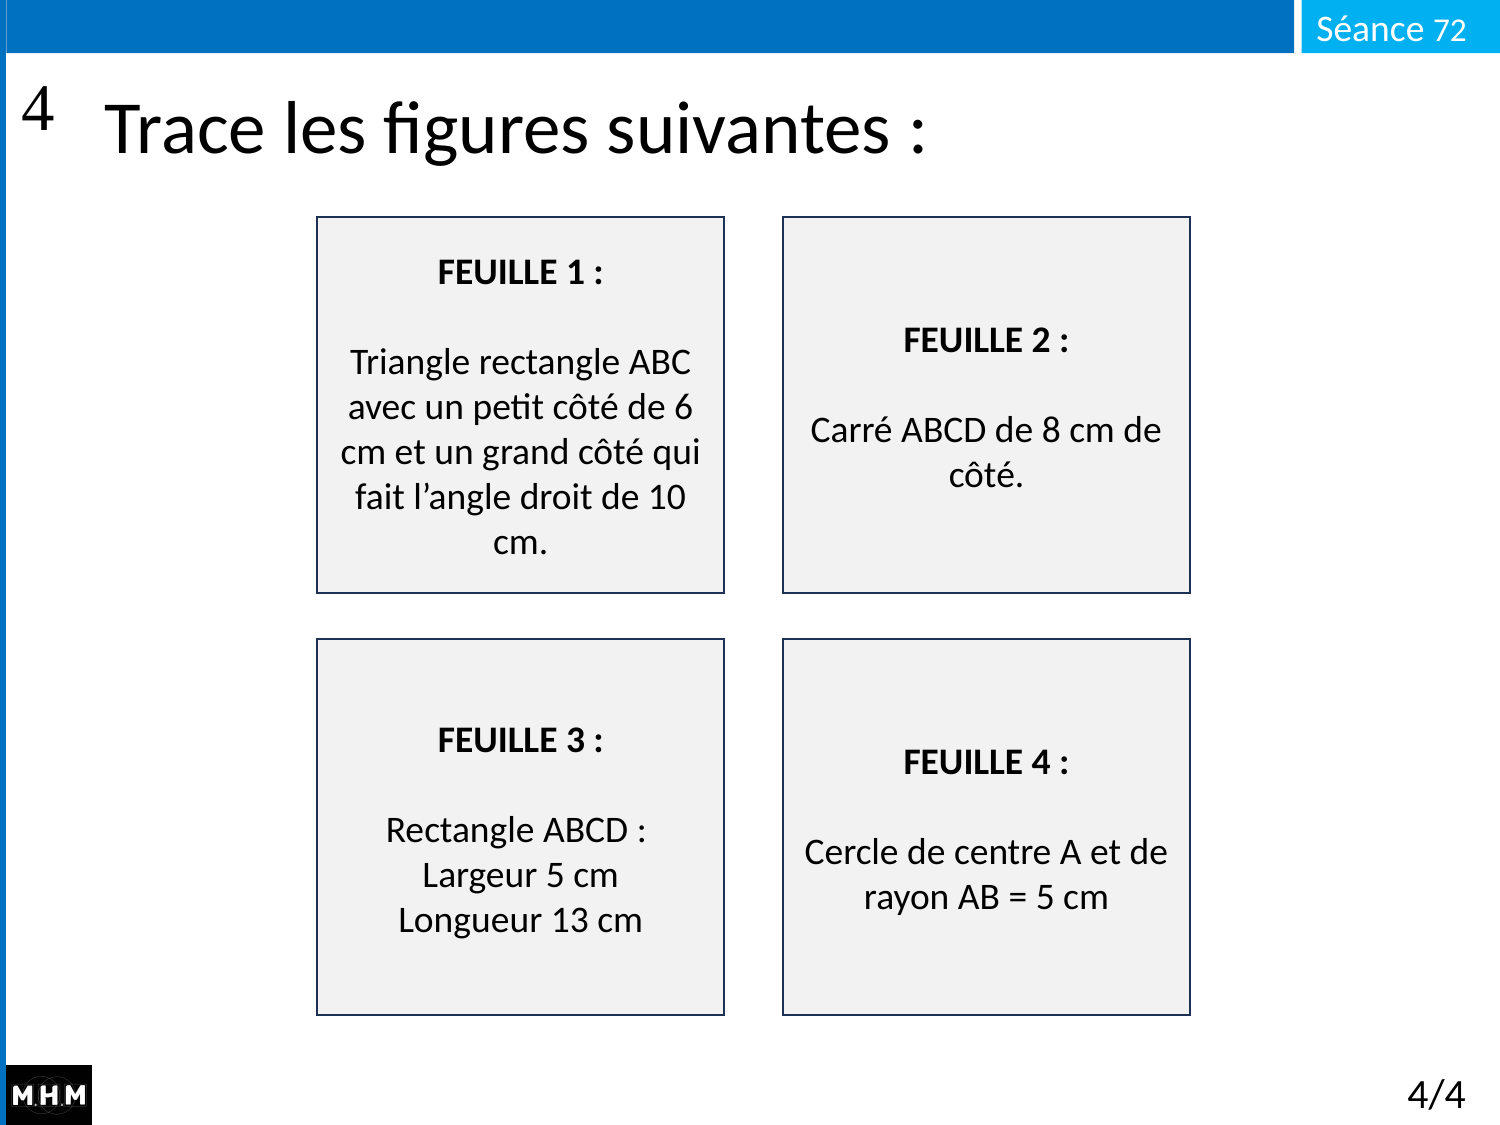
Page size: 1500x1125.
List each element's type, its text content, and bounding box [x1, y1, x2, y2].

text_box FEUILLE 3 : Rectangle ABCD : Largeur 5 cm Longueur 13 cm [316, 638, 725, 1016]
text_box FEUILLE 2 : Carré ABCD de 8 cm de côté. [782, 216, 1191, 594]
text_box FEUILLE 4 : Cercle de centre A et de rayon AB = 5 cm [782, 638, 1191, 1016]
text_box FEUILLE 1 : Triangle rectangle ABC avec un petit côté de 6 cm et un grand côté qui fait l’angle droit de 10 cm. [316, 216, 725, 594]
picture [6, 1065, 92, 1125]
title Trace les figures suivantes : [89, 78, 1474, 180]
list 4/4 [1373, 1064, 1500, 1125]
